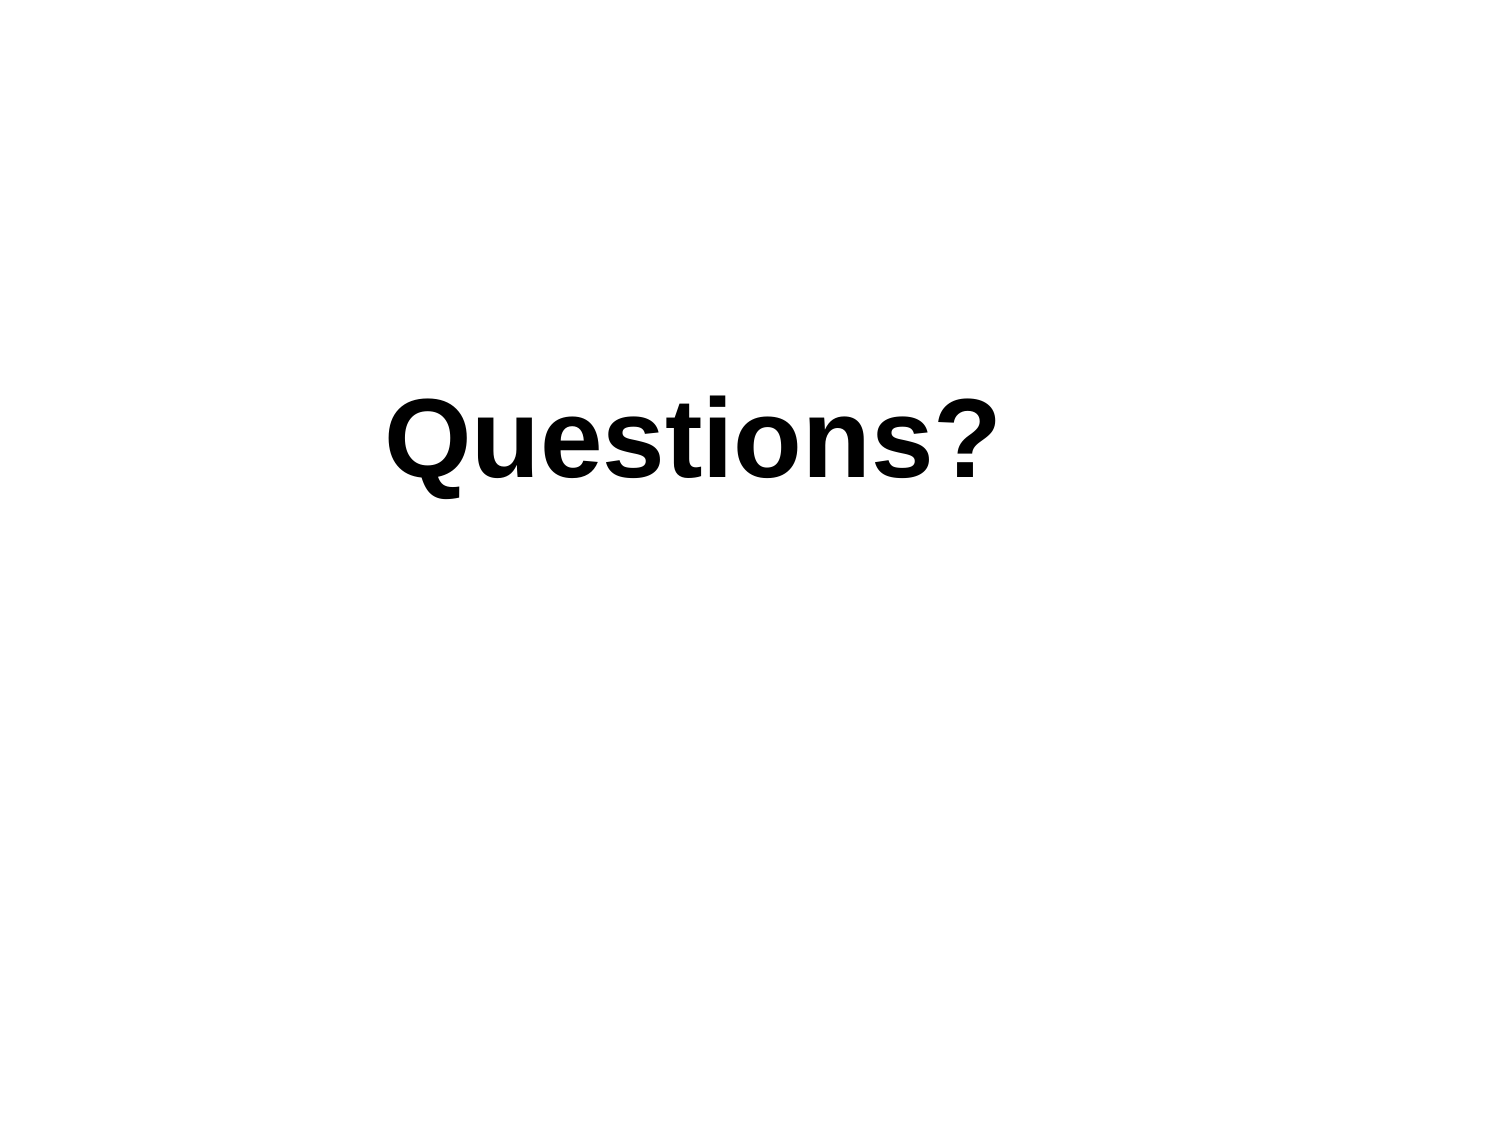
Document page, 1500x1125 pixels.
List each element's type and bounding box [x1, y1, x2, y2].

text_box [49, 314, 1400, 905]
